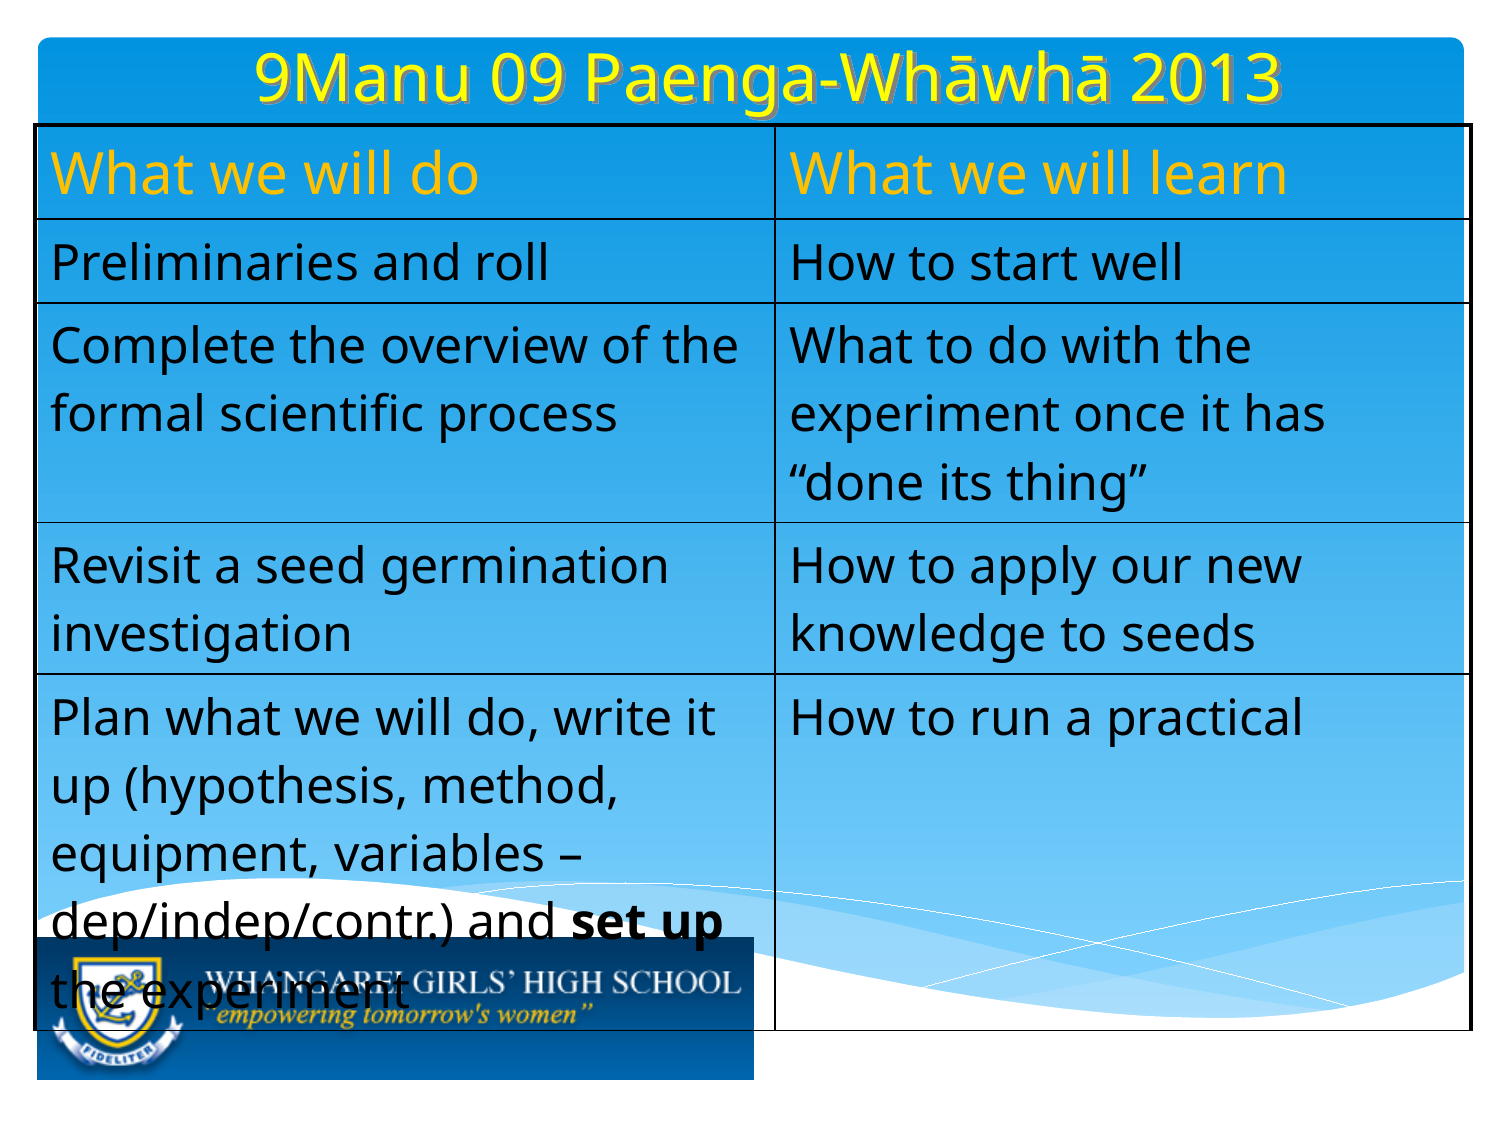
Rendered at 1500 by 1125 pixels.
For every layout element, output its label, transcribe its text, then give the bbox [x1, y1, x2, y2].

picture [37, 937, 754, 1080]
table_header What we will learn [776, 127, 1469, 218]
table_cell How to start well [776, 220, 1469, 302]
table_cell Complete the overview of the formal scientific process [37, 304, 774, 522]
table_cell Preliminaries and roll [37, 220, 774, 302]
table_cell Revisit a seed germination investigation [37, 523, 774, 673]
table_cell How to apply our new knowledge to seeds [776, 523, 1469, 673]
table_cell What to do with the experiment once it has “done its thing” [776, 304, 1469, 522]
text_box 9Manu 09 Paenga-Whāwhā 2013 [162, 24, 1375, 123]
table_cell Plan what we will do, write it up (hypothesis, method, equipment, variables – dep/indep/contr.) and set up the experiment [37, 675, 774, 1030]
table_header What we will do [37, 127, 774, 218]
table_cell How to run a practical [776, 675, 1469, 1030]
